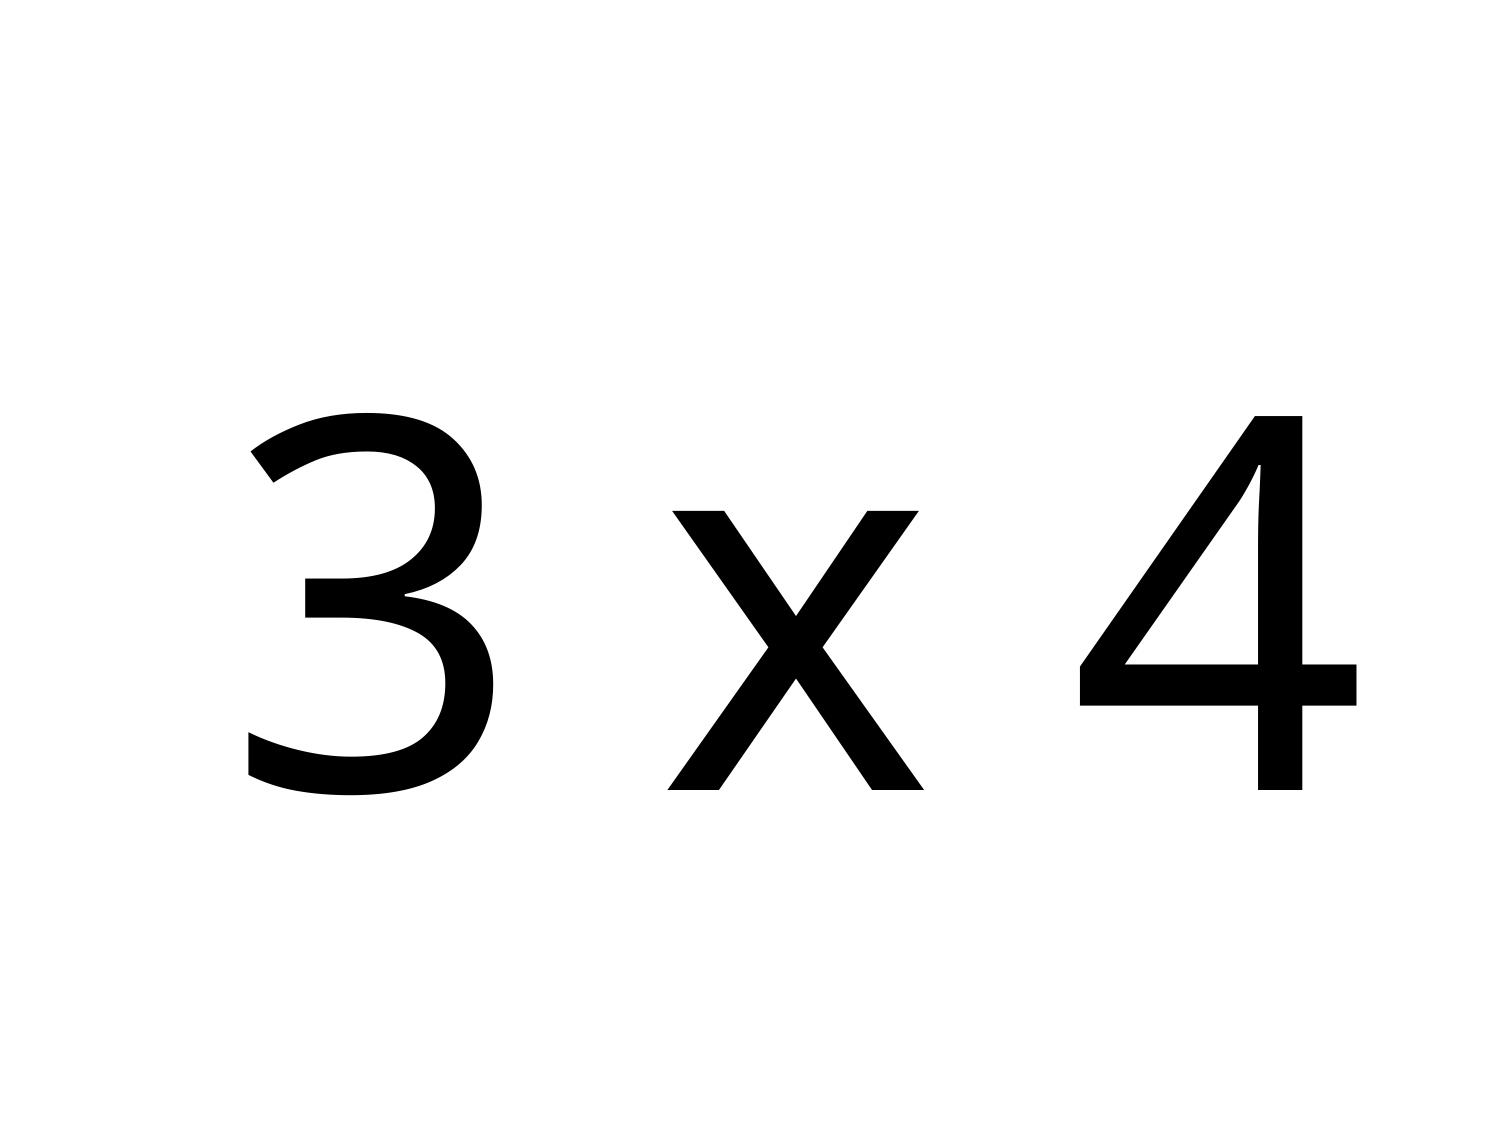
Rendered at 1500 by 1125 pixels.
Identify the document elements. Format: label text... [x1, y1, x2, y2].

list 3 x 4 [75, 262, 1425, 1005]
